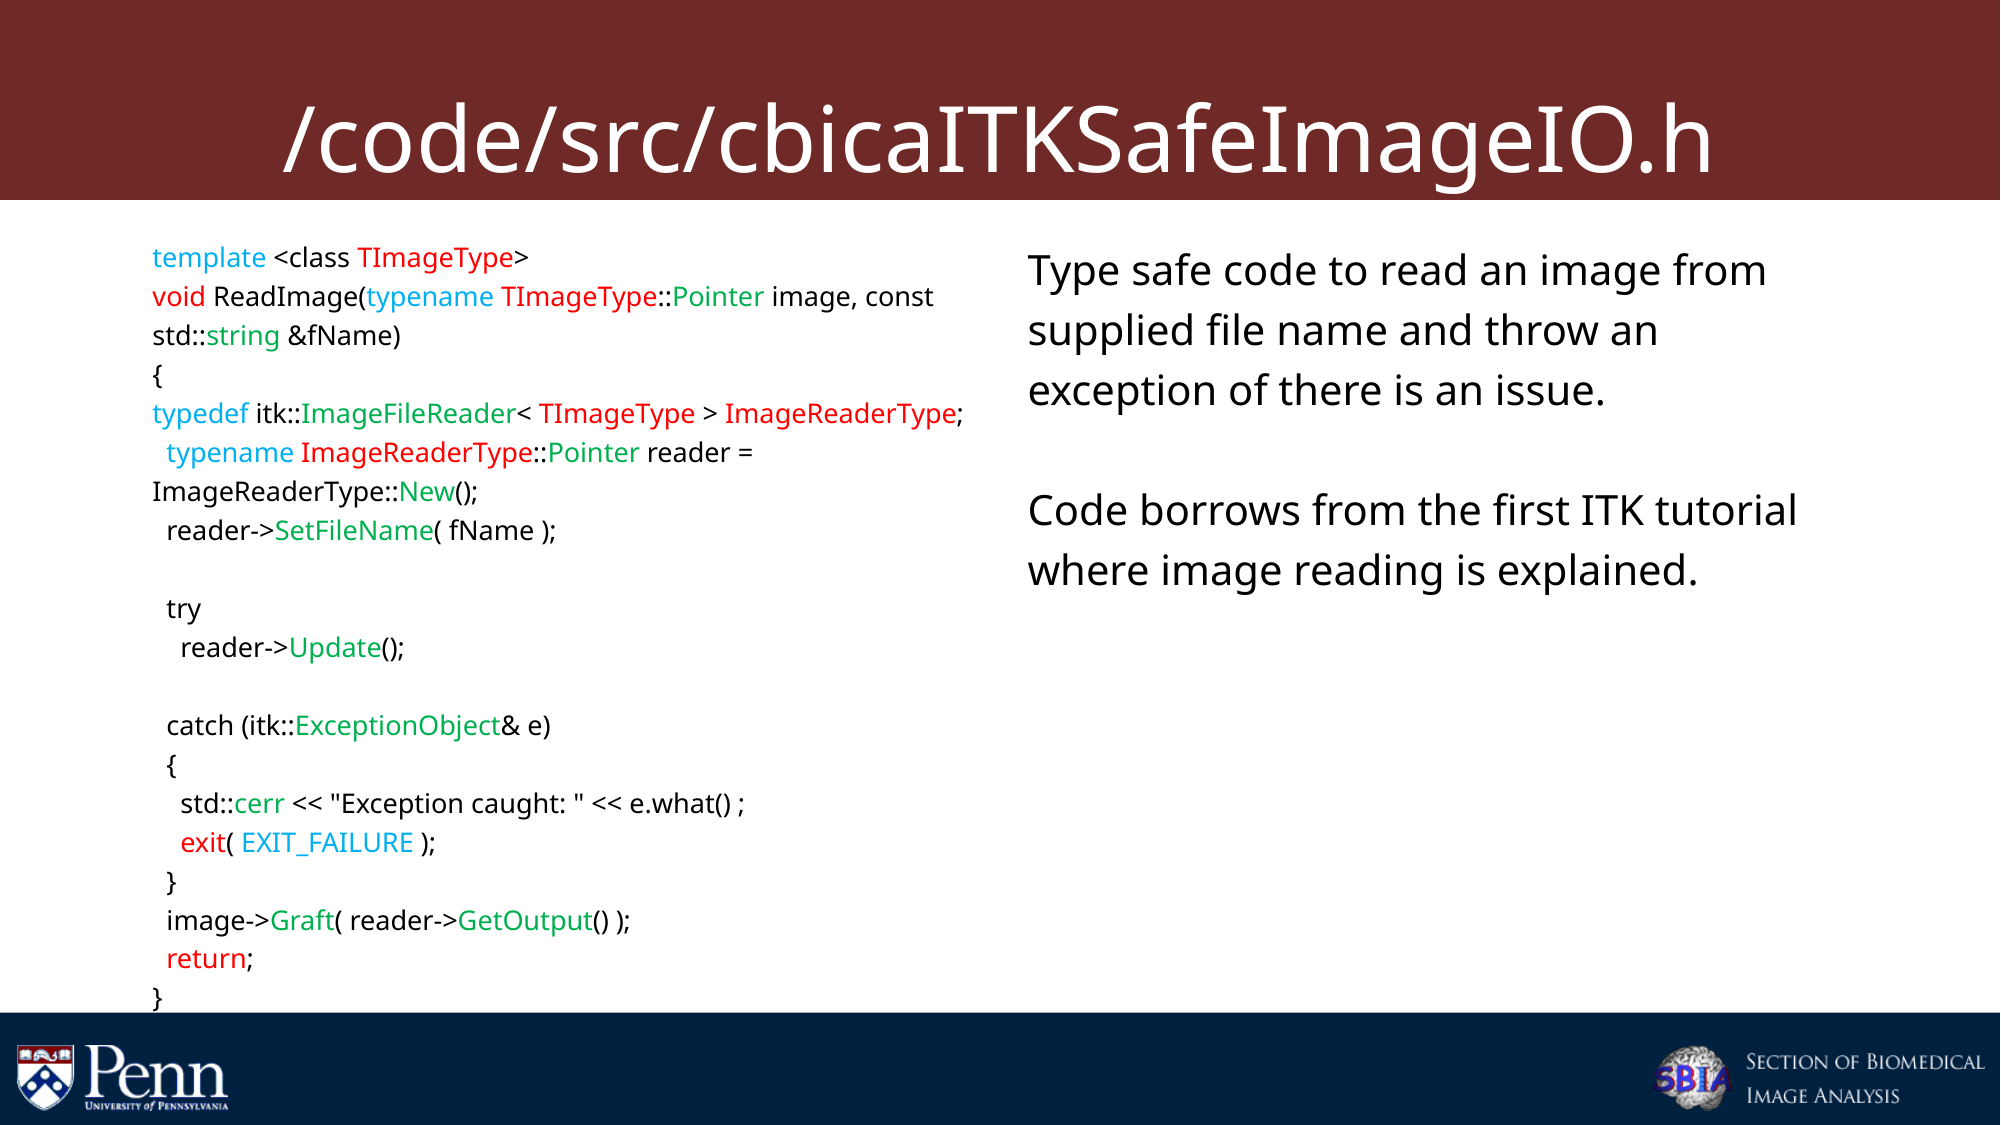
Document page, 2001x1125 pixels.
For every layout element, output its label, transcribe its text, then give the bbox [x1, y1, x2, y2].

picture [1652, 1044, 1985, 1112]
list template <class TImageType> void ReadImage(typename TImageType::Pointer image, const std::string &fName) { typedef itk::ImageFileReader< TImageType > ImageReaderType; typename ImageReaderType::Pointer reader = ImageReaderType::New(); reader->SetFileName( fName ); try reader->Update(); catch (itk::ExceptionObject& e) { std::cerr << "Exception caught: " << e.what() ; exit( EXIT_FAILURE ); } image->Graft( reader->GetOutput() ); return; } [137, 226, 985, 987]
picture [17, 1045, 228, 1111]
list Type safe code to read an image from supplied file name and throw an exception of there is an issue. Code borrows from the first ITK tutorial where image reading is explained. [1012, 226, 1863, 987]
title /code/src/cbicaITKSafeImageIO.h [137, 0, 1863, 200]
